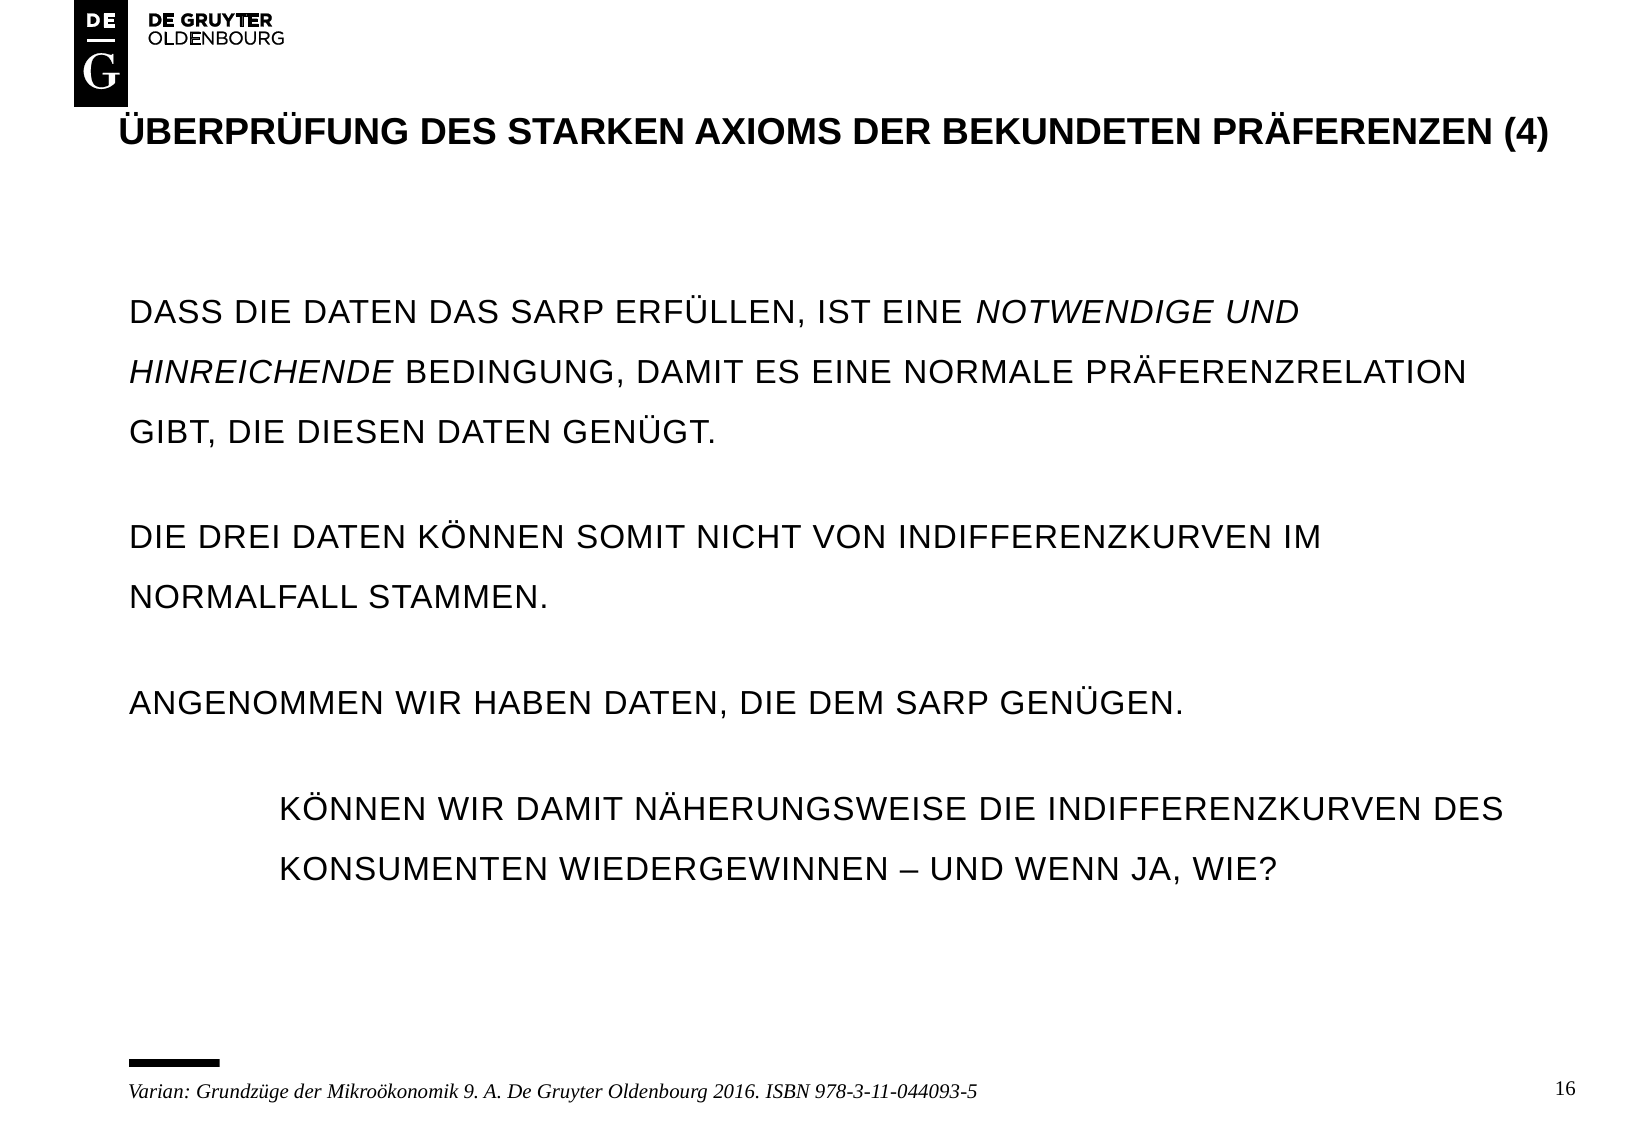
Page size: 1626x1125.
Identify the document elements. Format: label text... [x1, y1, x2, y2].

slide_number 16 [1554, 1074, 1614, 1104]
list Dass die Daten das SARP erfüllen, ist eine notwendige und hinreichende Bedingung, damit es eine Normale Präferenzrelation gibt, die diesen Daten genügt. Die drei Daten können somit nicht von Indifferenzkurven im Normalfall stammen. Angenommen wir haben daten, die dem SARp genügen. können wir damit näherungsweise die Indifferenzkurven des Konsumenten wiedergewinnen – und wenn ja, Wie? [129, 189, 1556, 1018]
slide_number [128, 1077, 1539, 1108]
title Überprüfung des starken axioms der bekundeten präferenzen (4) [118, 107, 1581, 190]
